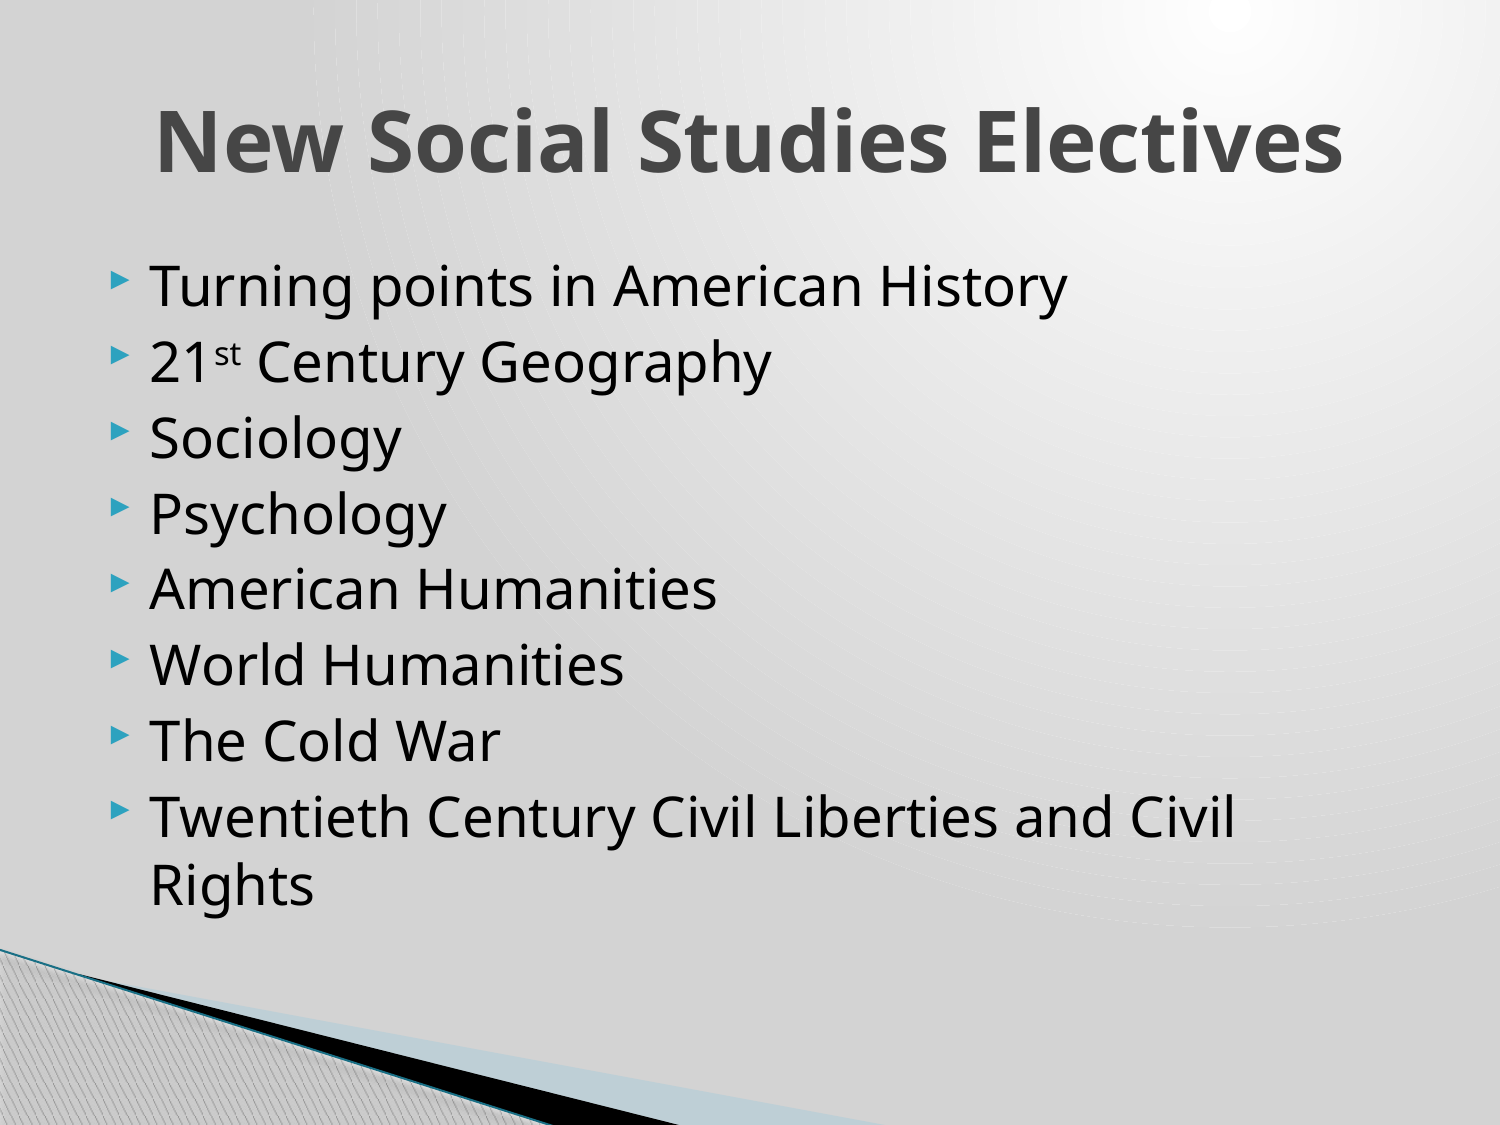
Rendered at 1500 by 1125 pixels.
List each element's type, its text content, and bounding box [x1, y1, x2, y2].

list Turning points in American History 21st Century Geography Sociology Psychology American Humanities World Humanities The Cold War Twentieth Century Civil Liberties and Civil Rights [75, 243, 1425, 986]
title New Social Studies Electives [75, 45, 1425, 233]
